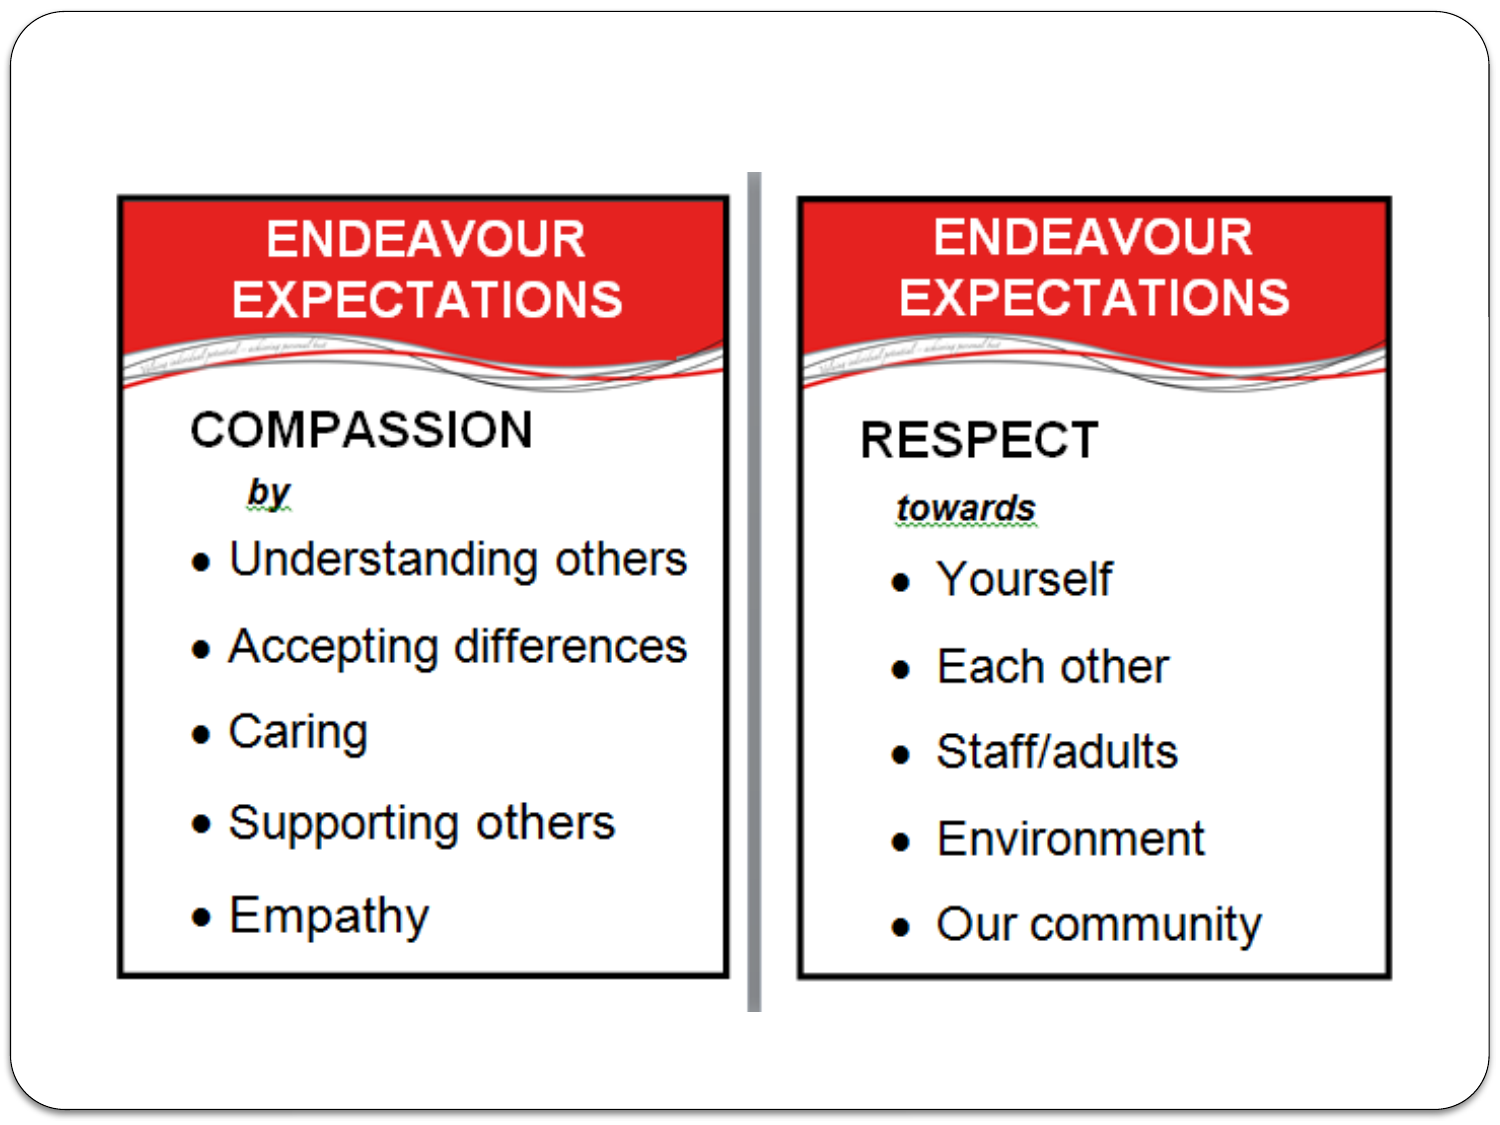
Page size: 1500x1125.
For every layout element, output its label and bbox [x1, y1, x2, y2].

list [107, 172, 1405, 1012]
